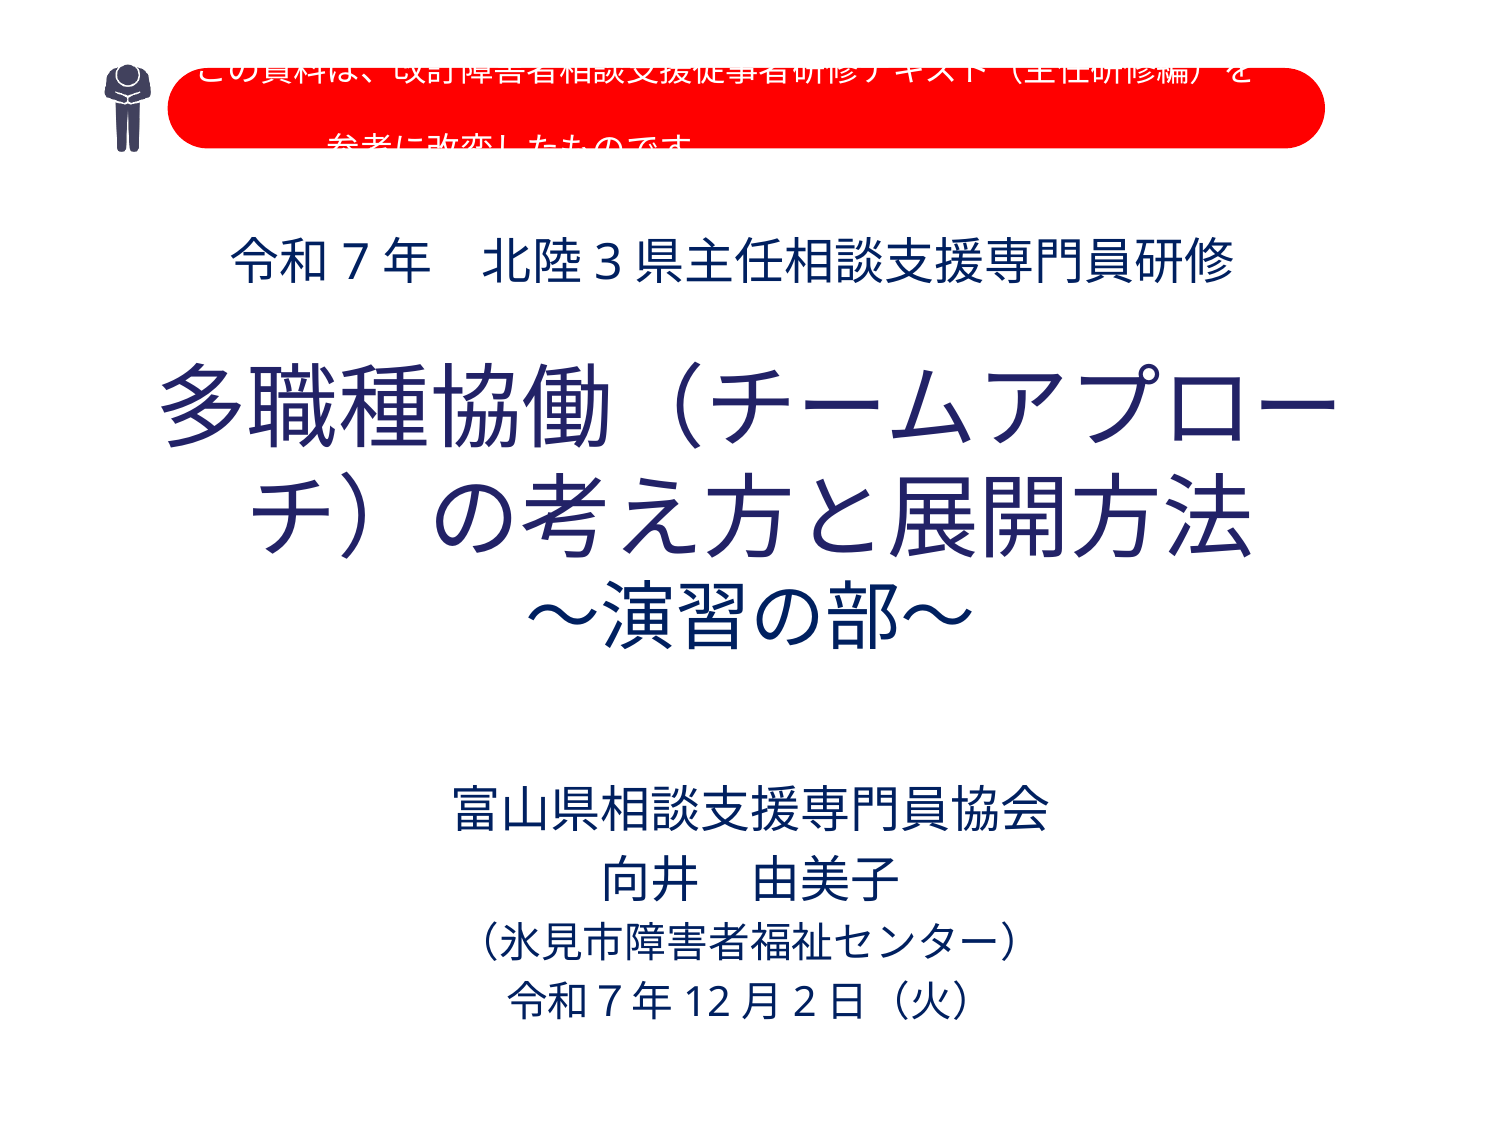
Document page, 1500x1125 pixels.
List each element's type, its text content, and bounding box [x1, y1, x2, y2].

title 令和7年 北陸3県主任相談支援専門員研修 [53, 211, 1412, 309]
text_box この資料は、改訂障害者相談支援従事者研修テキスト（主任研修編）を 参考に改変したものです。 [207, 65, 1328, 151]
picture [52, 36, 203, 181]
subtitle 富山県相談支援専門員協会 向井 由美子 （氷見市障害者福祉センター） 令和７年12月2日（火） [225, 770, 1275, 1057]
text_box 多職種協働（チームアプローチ）の考え方と展開方法 ～演習の部～ [88, 338, 1412, 669]
